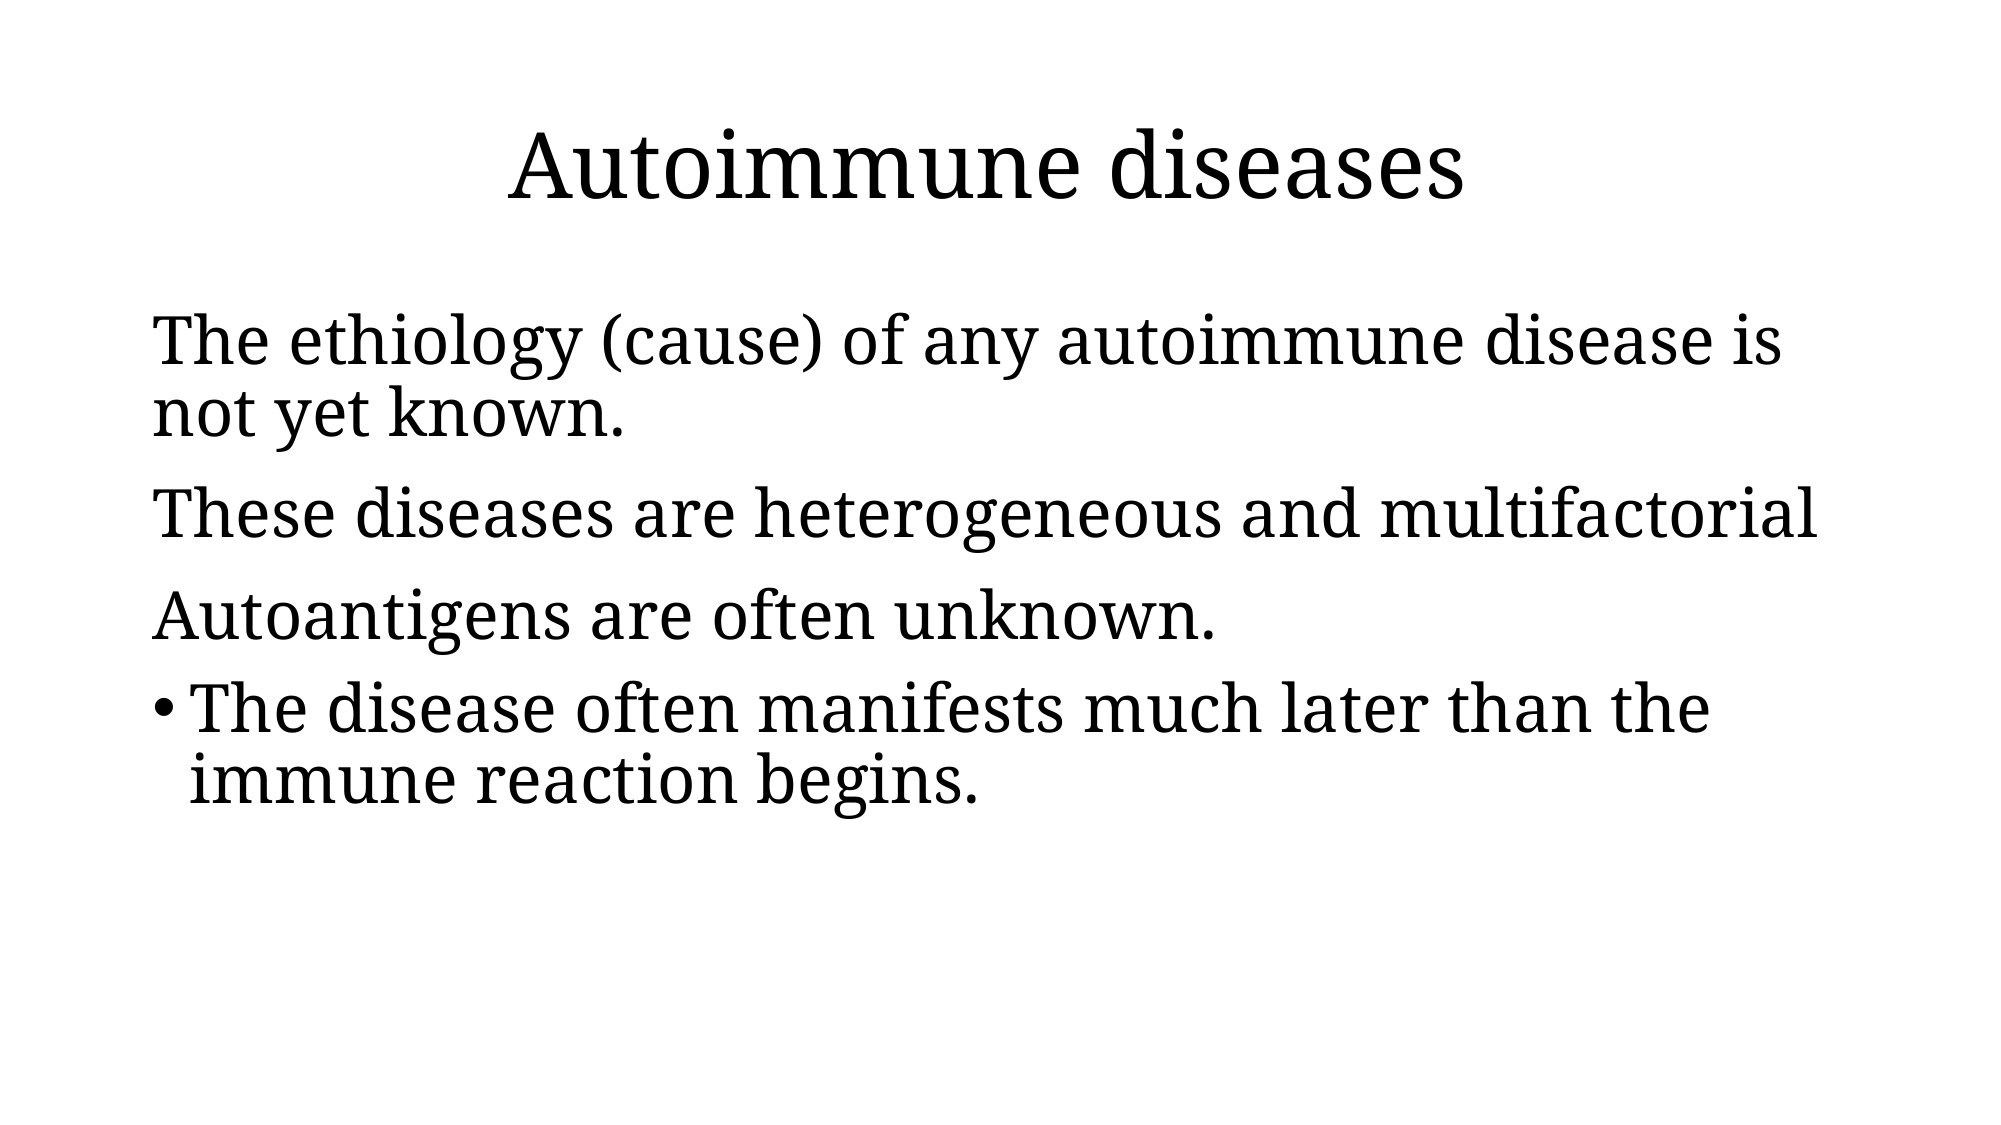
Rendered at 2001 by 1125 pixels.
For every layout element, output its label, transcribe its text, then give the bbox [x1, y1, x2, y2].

title Autoimmune diseases [137, 59, 1863, 278]
list The ethiology (cause) of any autoimmune disease is not yet known. These diseases are heterogeneous and multifactorial Autoantigens are often unknown. The disease often manifests much later than the immune reaction begins. [137, 299, 1863, 1014]
